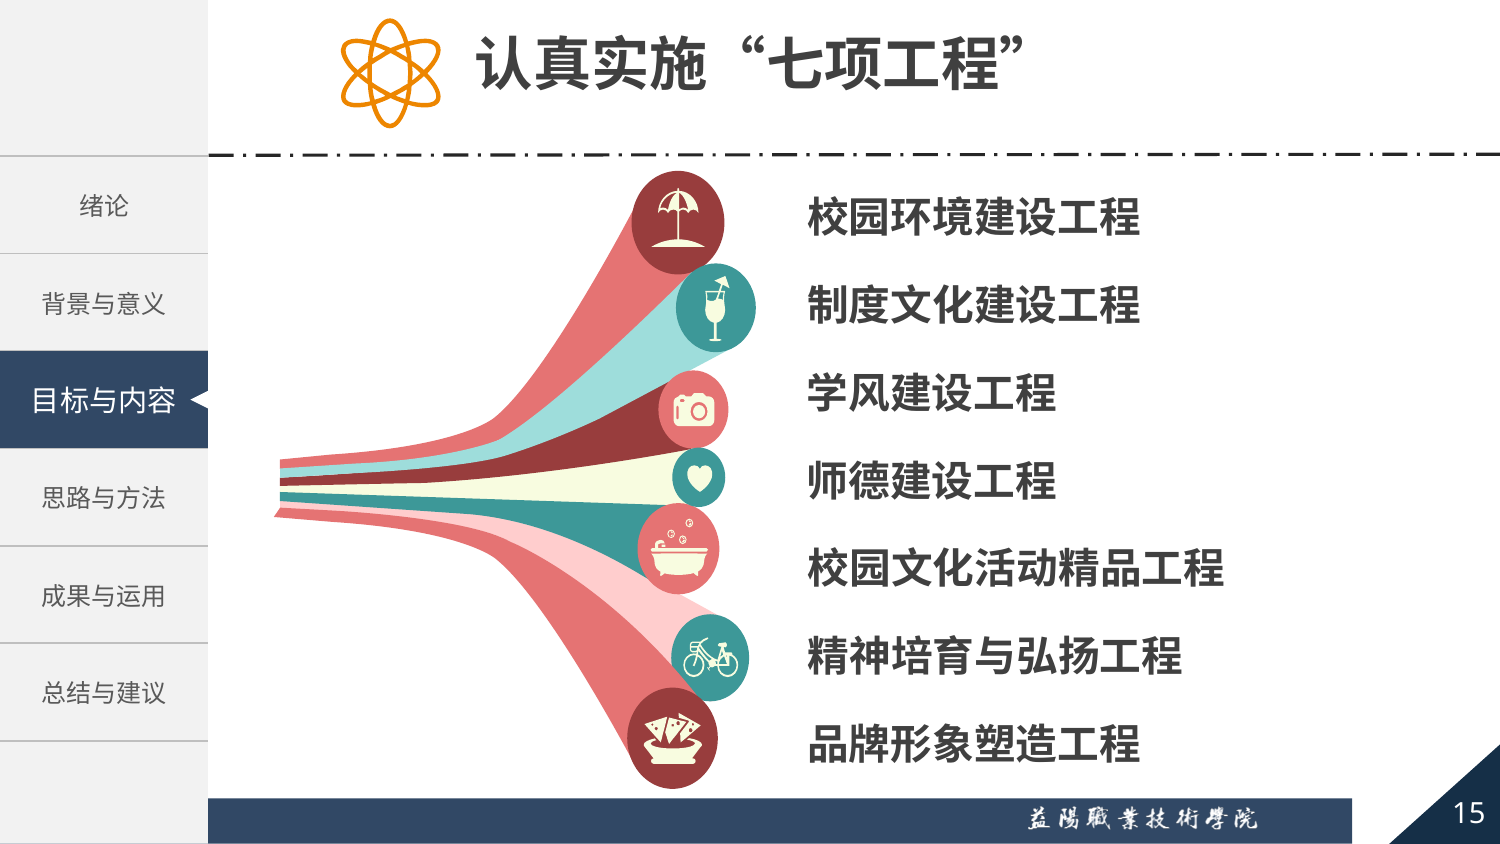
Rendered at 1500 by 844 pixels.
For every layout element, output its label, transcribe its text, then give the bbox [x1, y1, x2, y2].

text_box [130, 170, 757, 790]
text_box 师德建设工程 [791, 447, 1073, 512]
picture [1007, 790, 1303, 844]
text_box 认真实施“七项工程” [460, 19, 1073, 105]
text_box 校园文化活动精品工程 [792, 534, 1241, 600]
text_box 学风建设工程 [791, 359, 1073, 424]
text_box [340, 18, 441, 129]
text_box 精神培育与弘扬工程 [792, 622, 1199, 688]
text_box 品牌形象塑造工程 [792, 710, 1157, 776]
text_box 校园环境建设工程 [792, 183, 1157, 249]
text_box 制度文化建设工程 [792, 271, 1157, 337]
